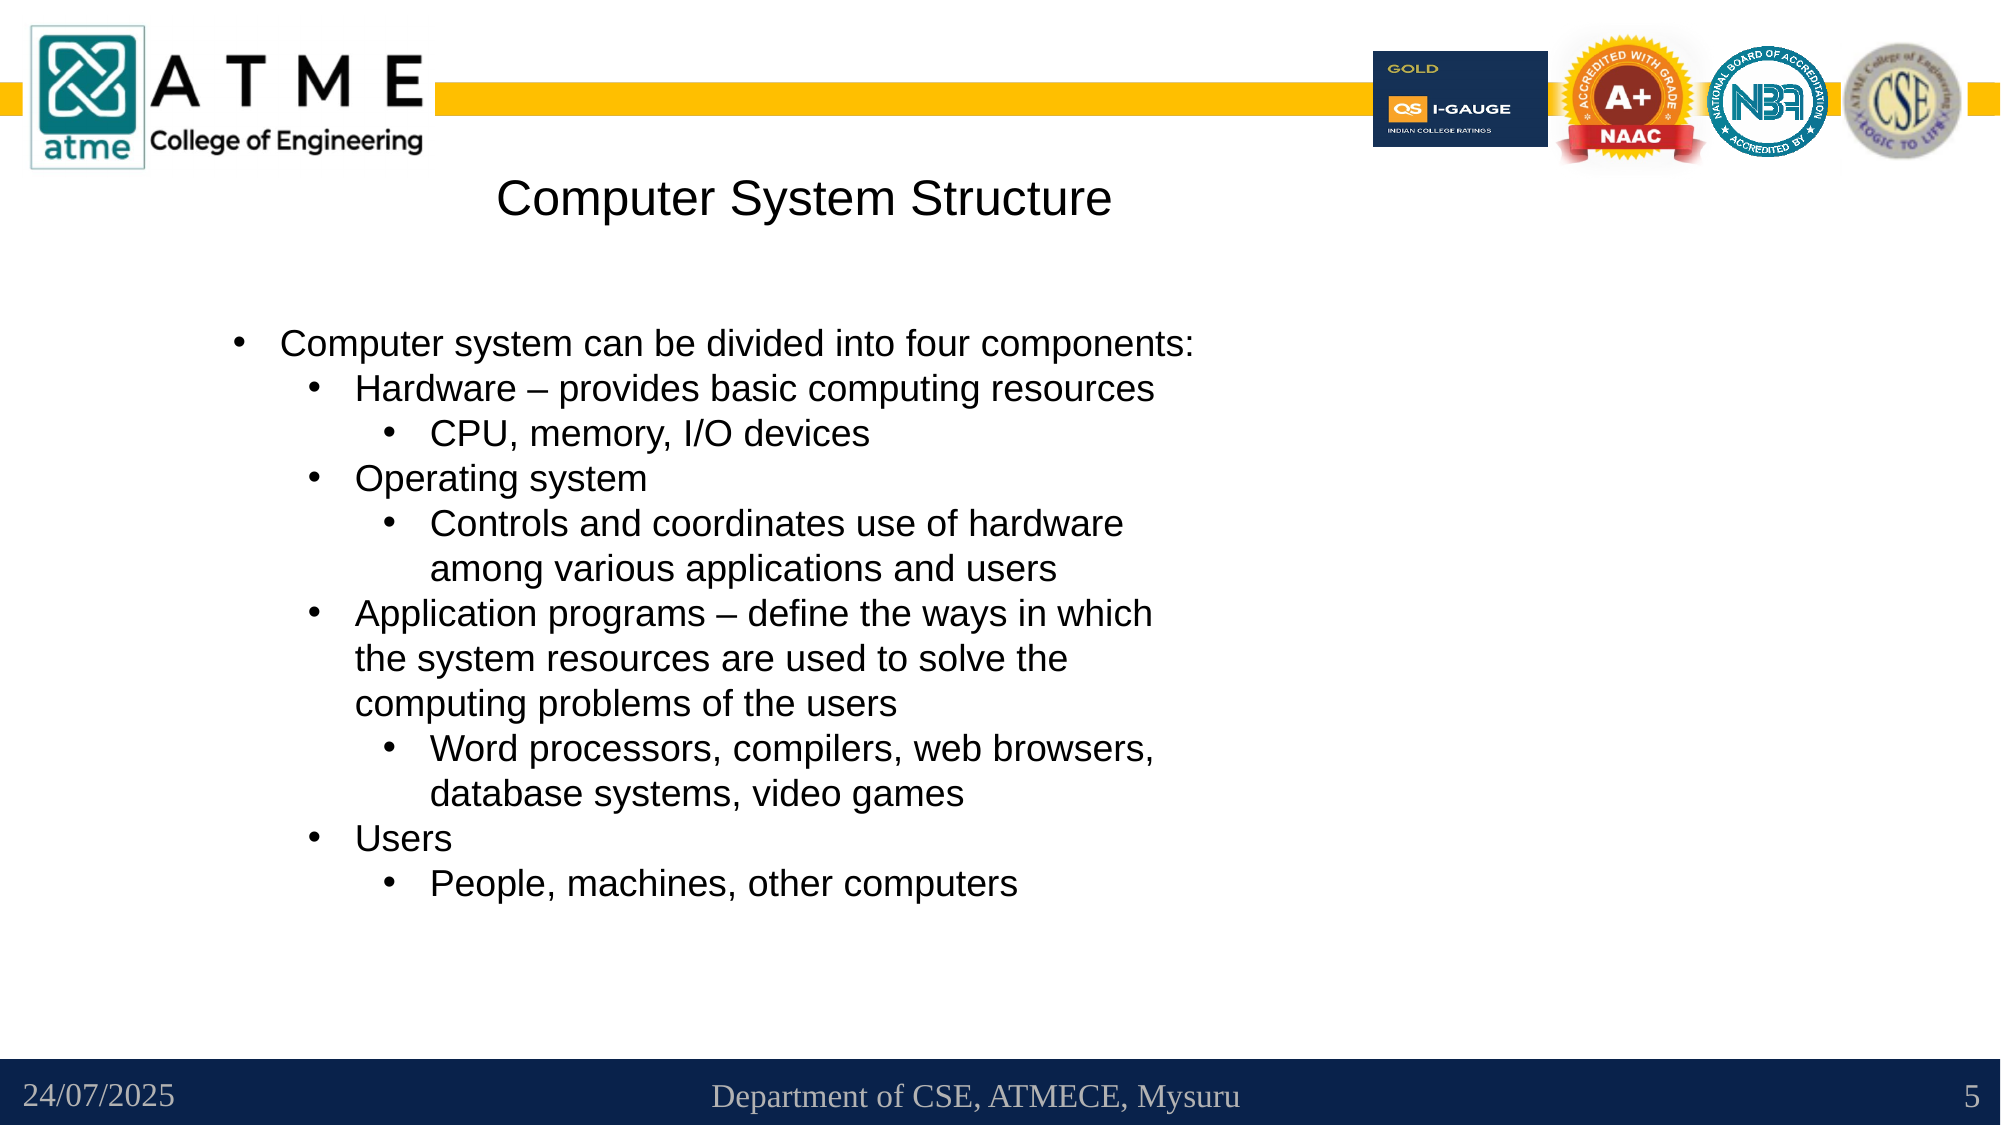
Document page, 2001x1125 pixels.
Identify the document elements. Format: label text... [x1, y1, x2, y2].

picture [1373, 20, 1828, 180]
picture [0, 1059, 2001, 1125]
text_box Computer system can be divided into four components: Hardware – provides basic computing resources CPU, memory, I/O devices Operating system Controls and coordinates use of hardware among various applications and users Application programs – define the ways in which the system resources are used to solve the computing problems of the users Word processors, compilers, web browsers, database systems, video games Users People, machines, other computers [218, 311, 1229, 911]
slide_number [22, 1072, 414, 1114]
footer Department of CSE, ATMECE, Mysuru [461, 1074, 1492, 1115]
picture [22, 15, 435, 178]
text_box Computer System Structure [481, 158, 1492, 234]
picture [1840, 26, 1968, 176]
slide_number 5 [1520, 1074, 1981, 1115]
